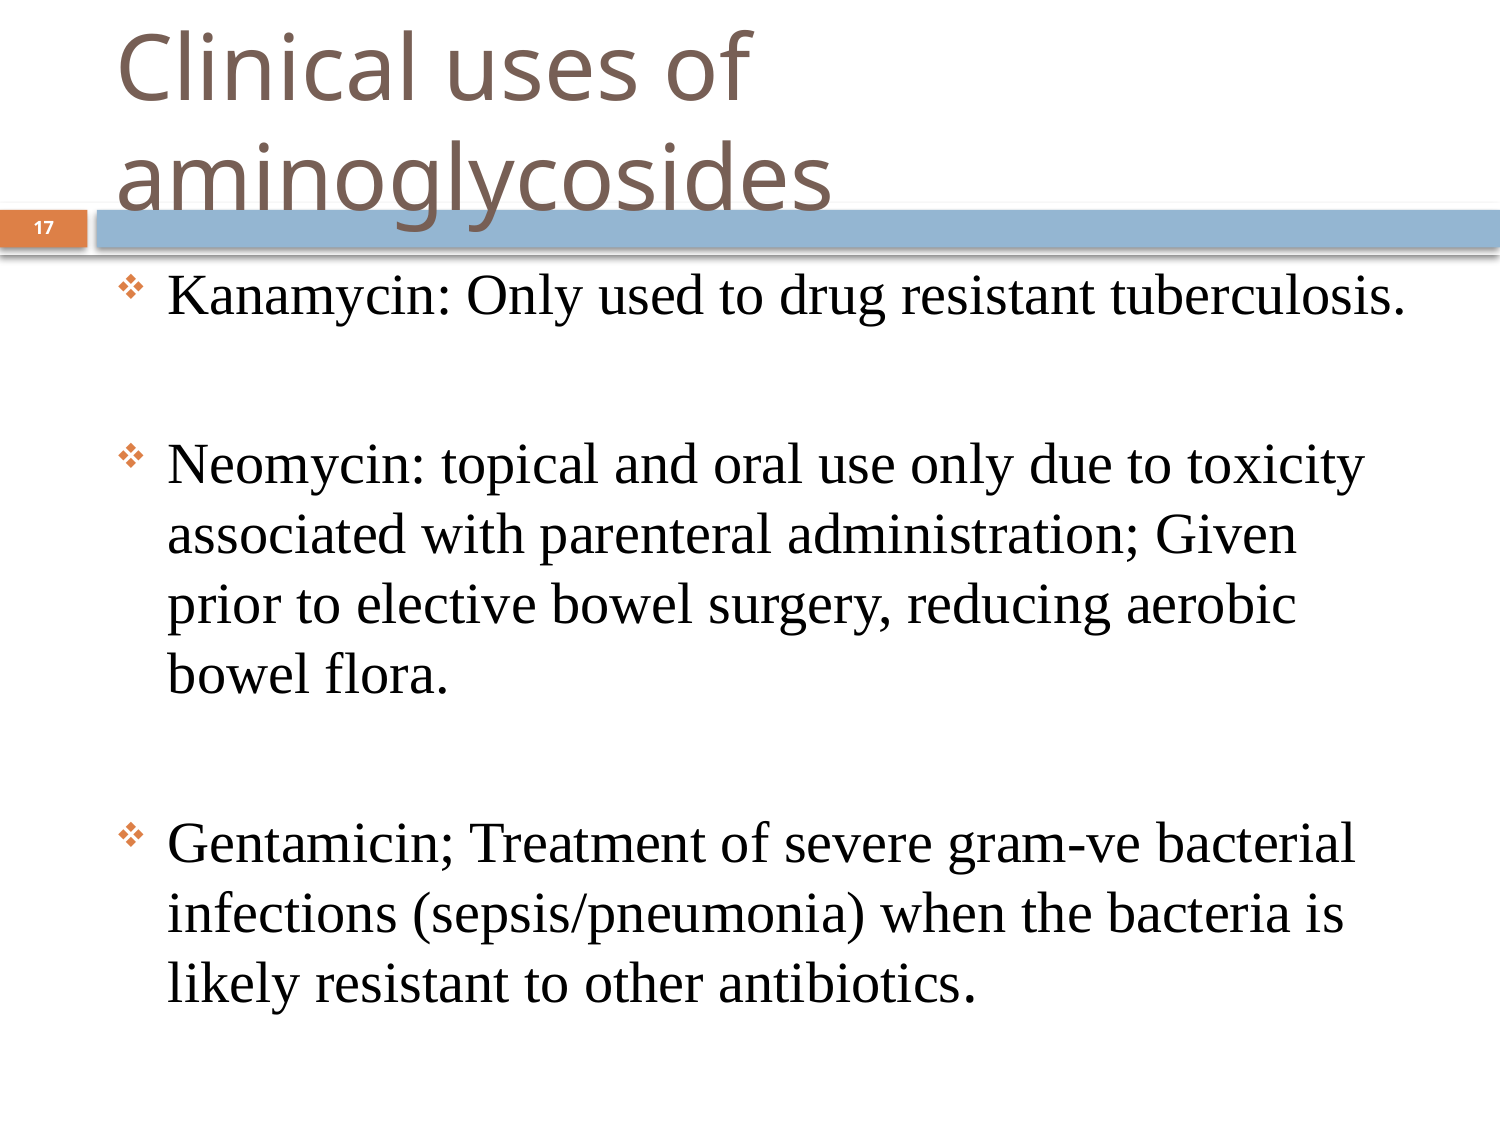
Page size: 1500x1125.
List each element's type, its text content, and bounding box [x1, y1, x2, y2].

list Kanamycin: Only used to drug resistant tuberculosis. Neomycin: topical and oral use only due to toxicity associated with parenteral administration; Given prior to elective bowel surgery, reducing aerobic bowel flora. Gentamicin; Treatment of severe gram-ve bacterial infections (sepsis/pneumonia) when the bacteria is likely resistant to other antibiotics. [100, 248, 1438, 1000]
slide_number 17 [0, 208, 88, 249]
title Clinical uses of aminoglycosides [100, 37, 1438, 200]
